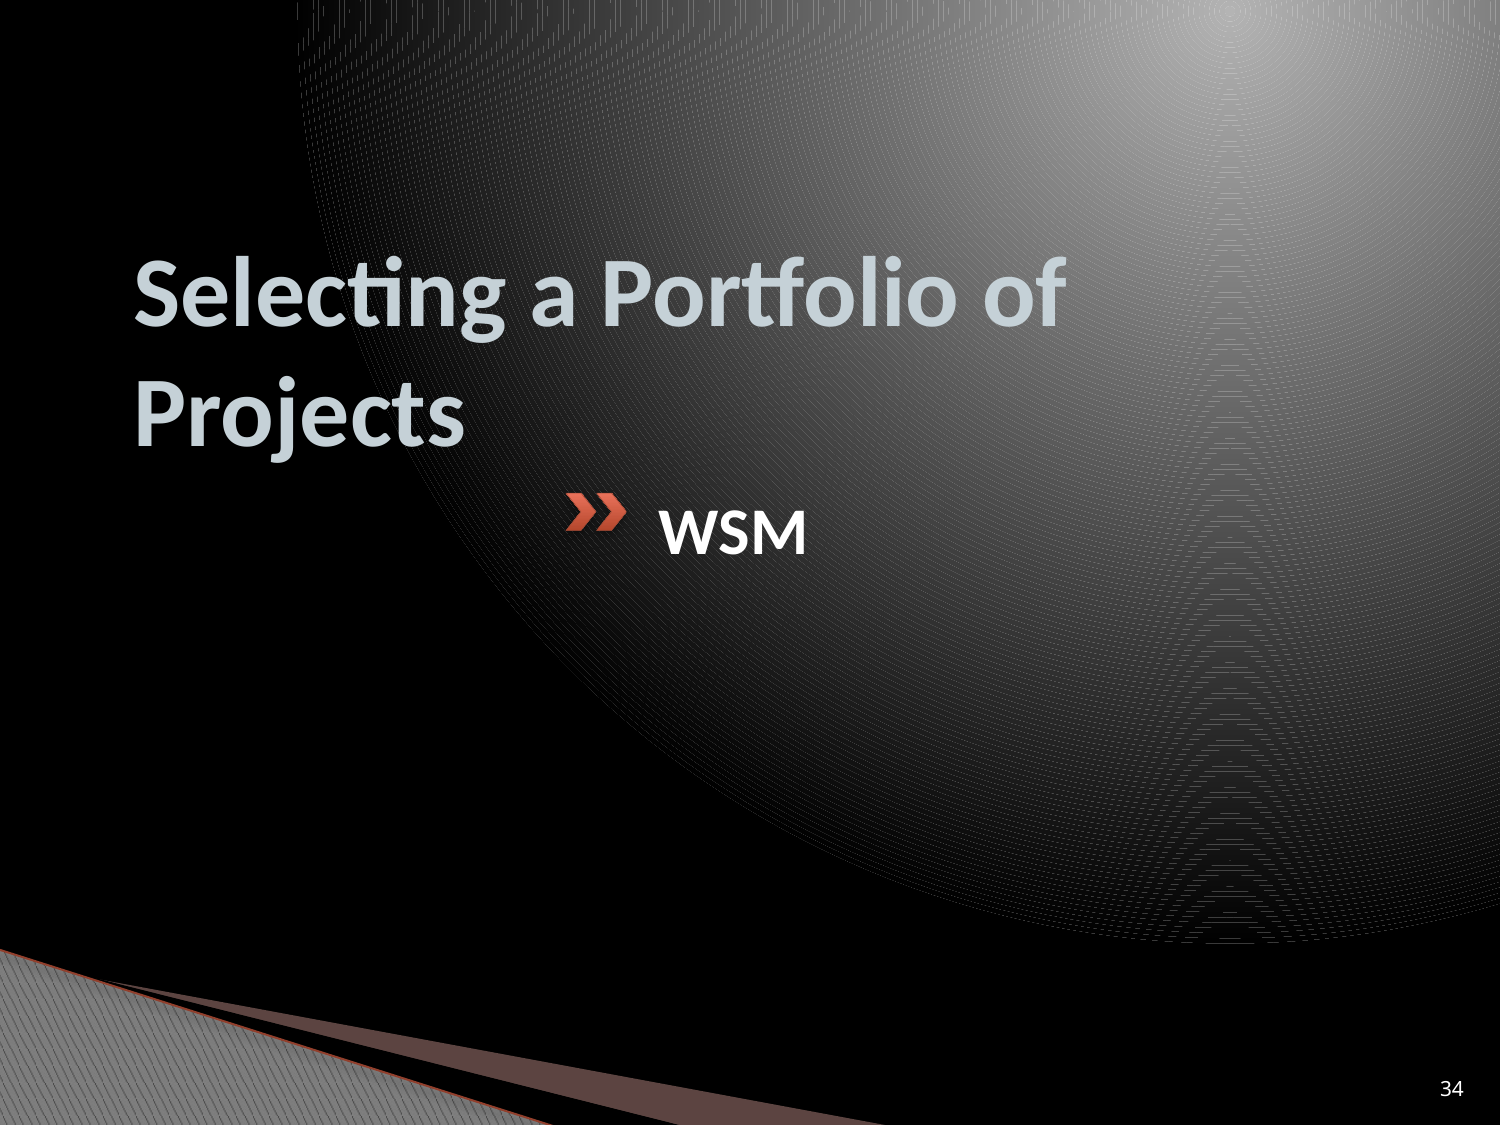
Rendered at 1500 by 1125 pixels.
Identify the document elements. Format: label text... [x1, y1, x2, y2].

picture [0, 952, 543, 1125]
list WSM [643, 480, 1394, 720]
slide_number 34 [1418, 1051, 1479, 1112]
title Selecting a Portfolio of Projects [118, 173, 1394, 474]
